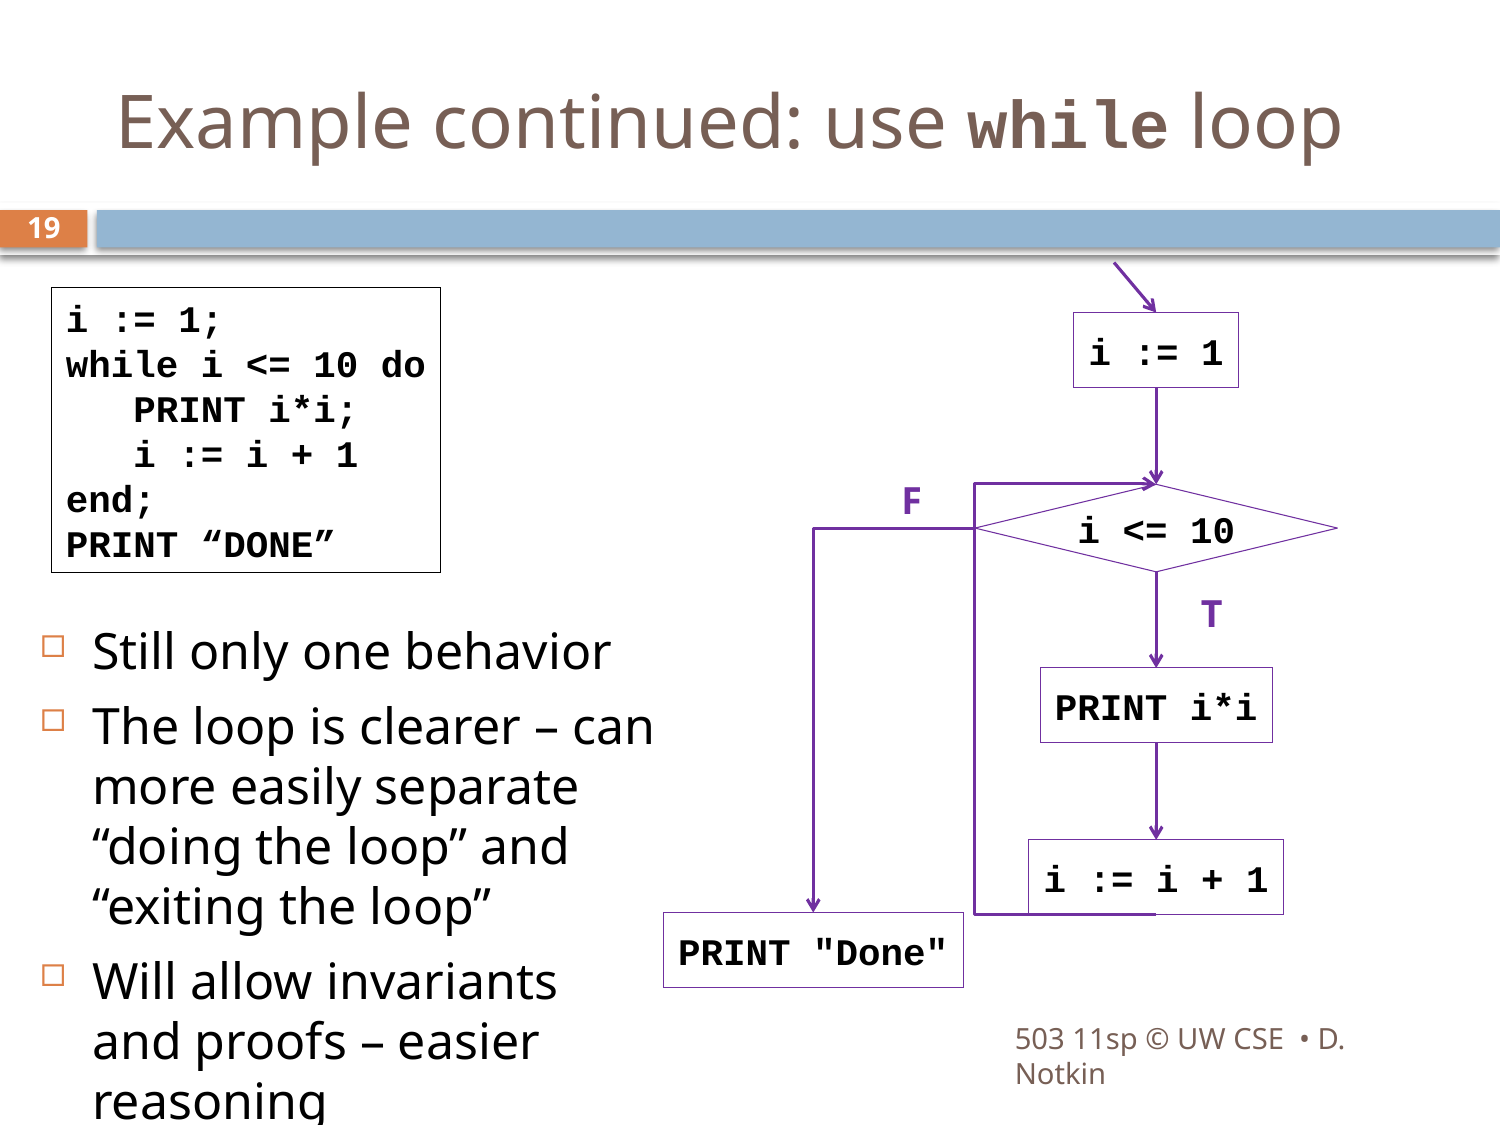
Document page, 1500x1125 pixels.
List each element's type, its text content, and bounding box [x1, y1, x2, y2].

text_box PRINT i*i [1040, 711, 1273, 743]
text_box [1109, 266, 1161, 309]
text_box i <= 10 [975, 483, 1339, 574]
text_box PRINT "Done" [663, 912, 964, 988]
title Example continued: use while loop [100, 37, 1438, 200]
text_box PRINT i*i [1040, 667, 1273, 699]
text_box F [886, 461, 937, 526]
slide_number 19 [0, 208, 88, 249]
slide_number 503 11sp © UW CSE • D. Notkin [999, 1025, 1438, 1085]
text_box T [1186, 574, 1238, 650]
text_box i := 1; while i <= 10 do PRINT i*i; i := i + 1 end; PRINT “DONE” [51, 287, 441, 573]
text_box i := 1 [1073, 312, 1239, 388]
list Still only one behavior The loop is clearer – can more easily separate “doing the loop” and “exiting the loop” Will allow invariants and proofs – easier reasoning [24, 612, 675, 1125]
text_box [812, 527, 976, 913]
text_box i := i + 1 [1028, 839, 1284, 915]
